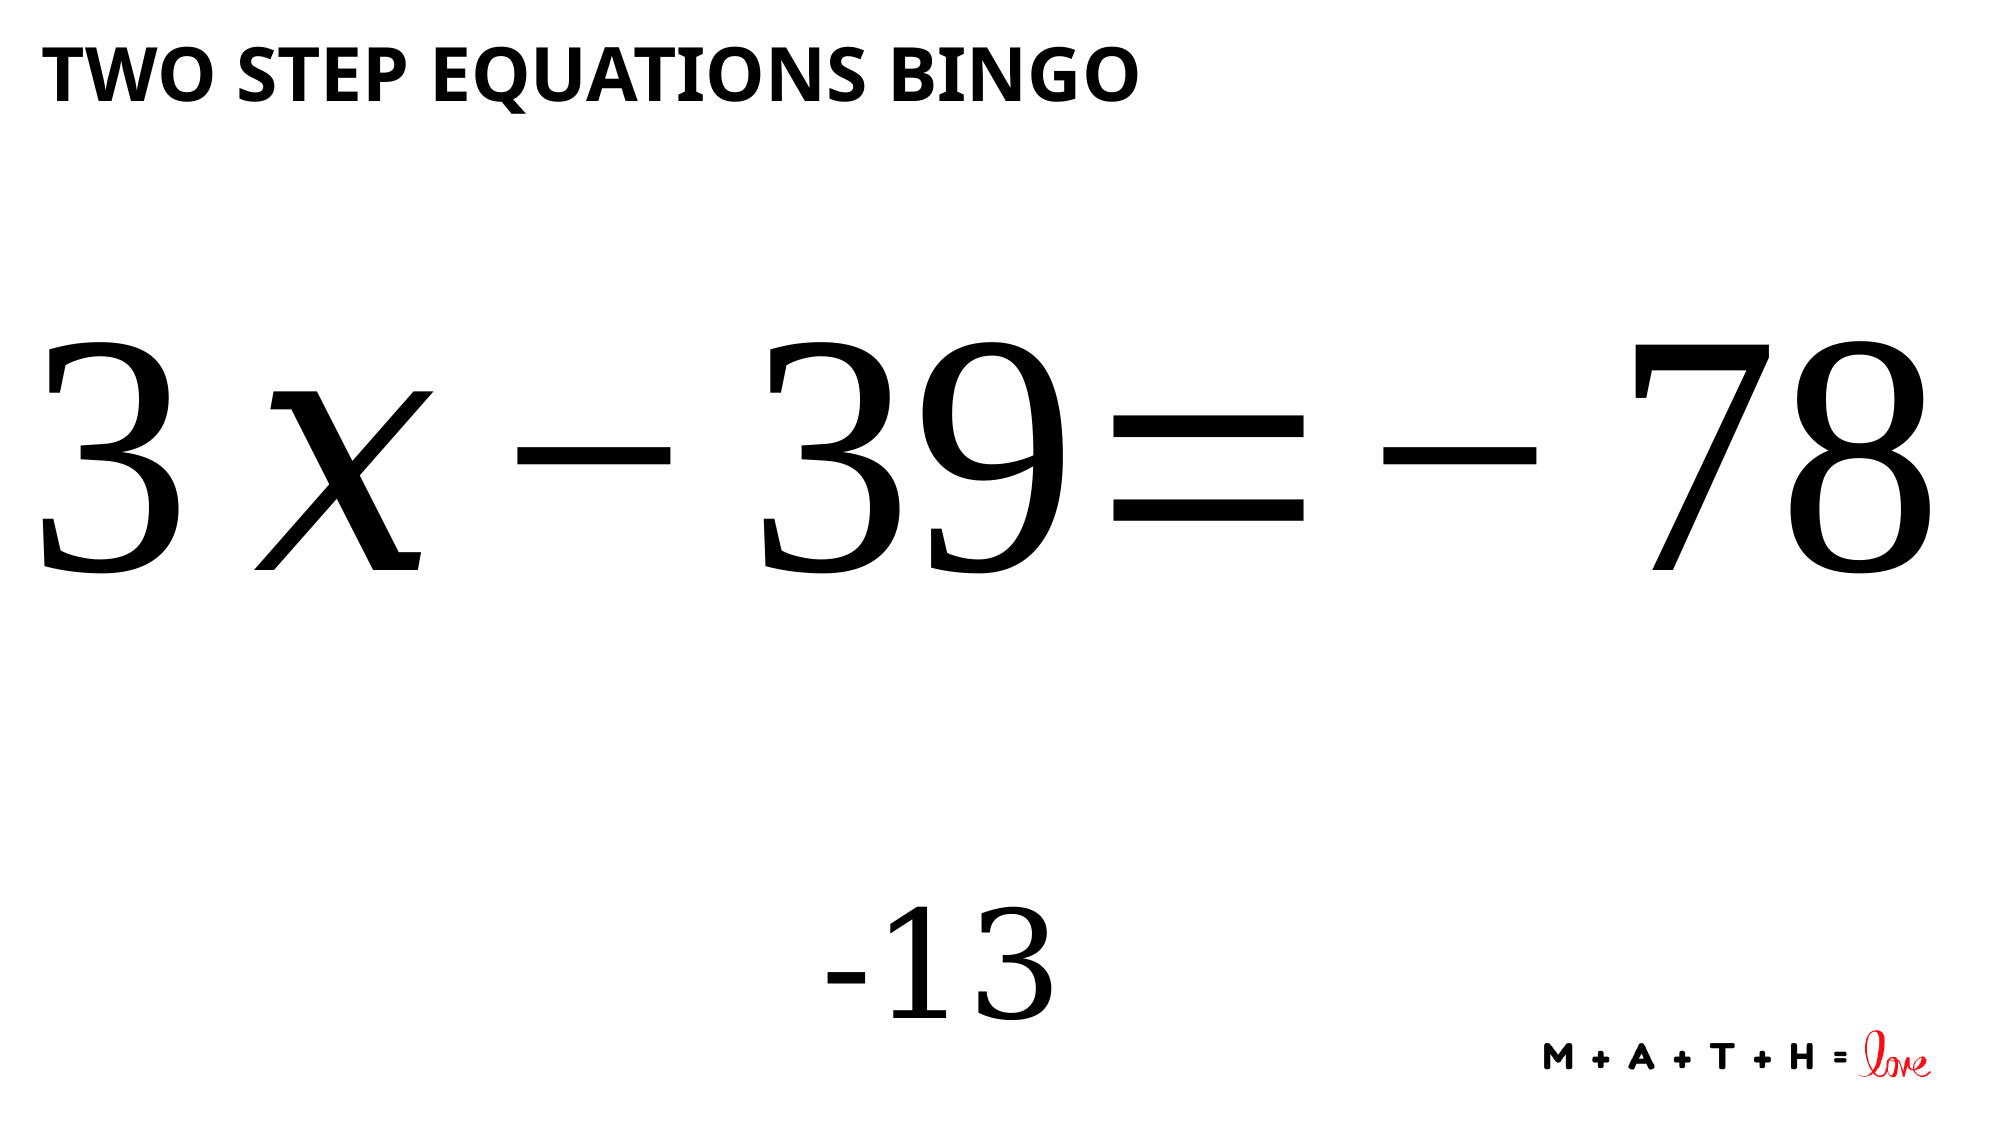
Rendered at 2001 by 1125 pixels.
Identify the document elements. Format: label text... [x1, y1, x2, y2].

text_box TWO STEP EQUATIONS BINGO [27, 18, 1323, 124]
picture [1528, 1026, 1941, 1082]
text_box -13 [779, 928, 1106, 990]
